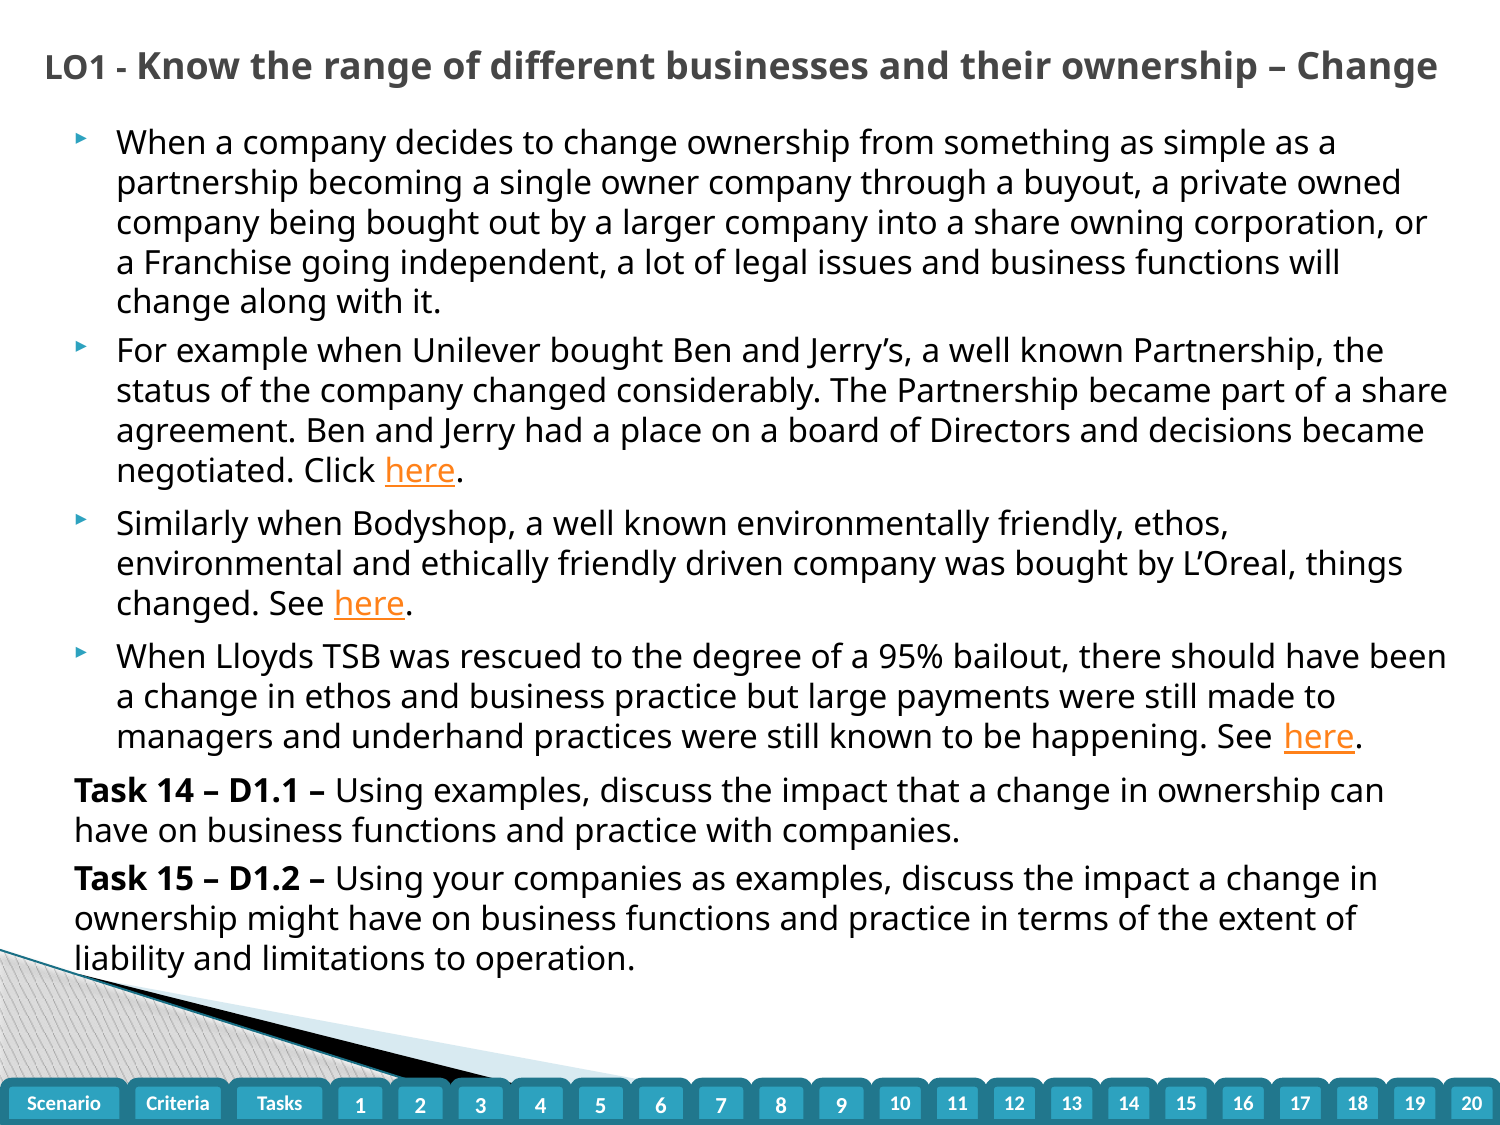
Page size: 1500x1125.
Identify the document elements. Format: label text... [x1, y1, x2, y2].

text_box LO1 - Know the range of different businesses and their ownership – Change [29, 27, 1463, 102]
list When a company decides to change ownership from something as simple as a partnership becoming a single owner company through a buyout, a private owned company being bought out by a larger company into a share owning corporation, or a Franchise going independent, a lot of legal issues and business functions will change along with it. For example when Unilever bought Ben and Jerry’s, a well known Partnership, the status of the company changed considerably. The Partnership became part of a share agreement. Ben and Jerry had a place on a board of Directors and decisions became negotiated. Click here. Similarly when Bodyshop, a well known environmentally friendly, ethos, environmental and ethically friendly driven company was bought by L’Oreal, things changed. See here. When Lloyds TSB was rescued to the degree of a 95% bailout, there should have been a change in ethos and business practice but large payments were still made to managers and underhand practices were still known to be happening. See here. Task 14 – D1.1 – Using examples, discuss the impact that a change in ownership can have on business functions and practice with companies. Task 15 – D1.2 – Using your companies as examples, discuss the impact a change in ownership might have on business functions and practice in terms of the extent of liability and limitations to operation. [41, 113, 1471, 988]
